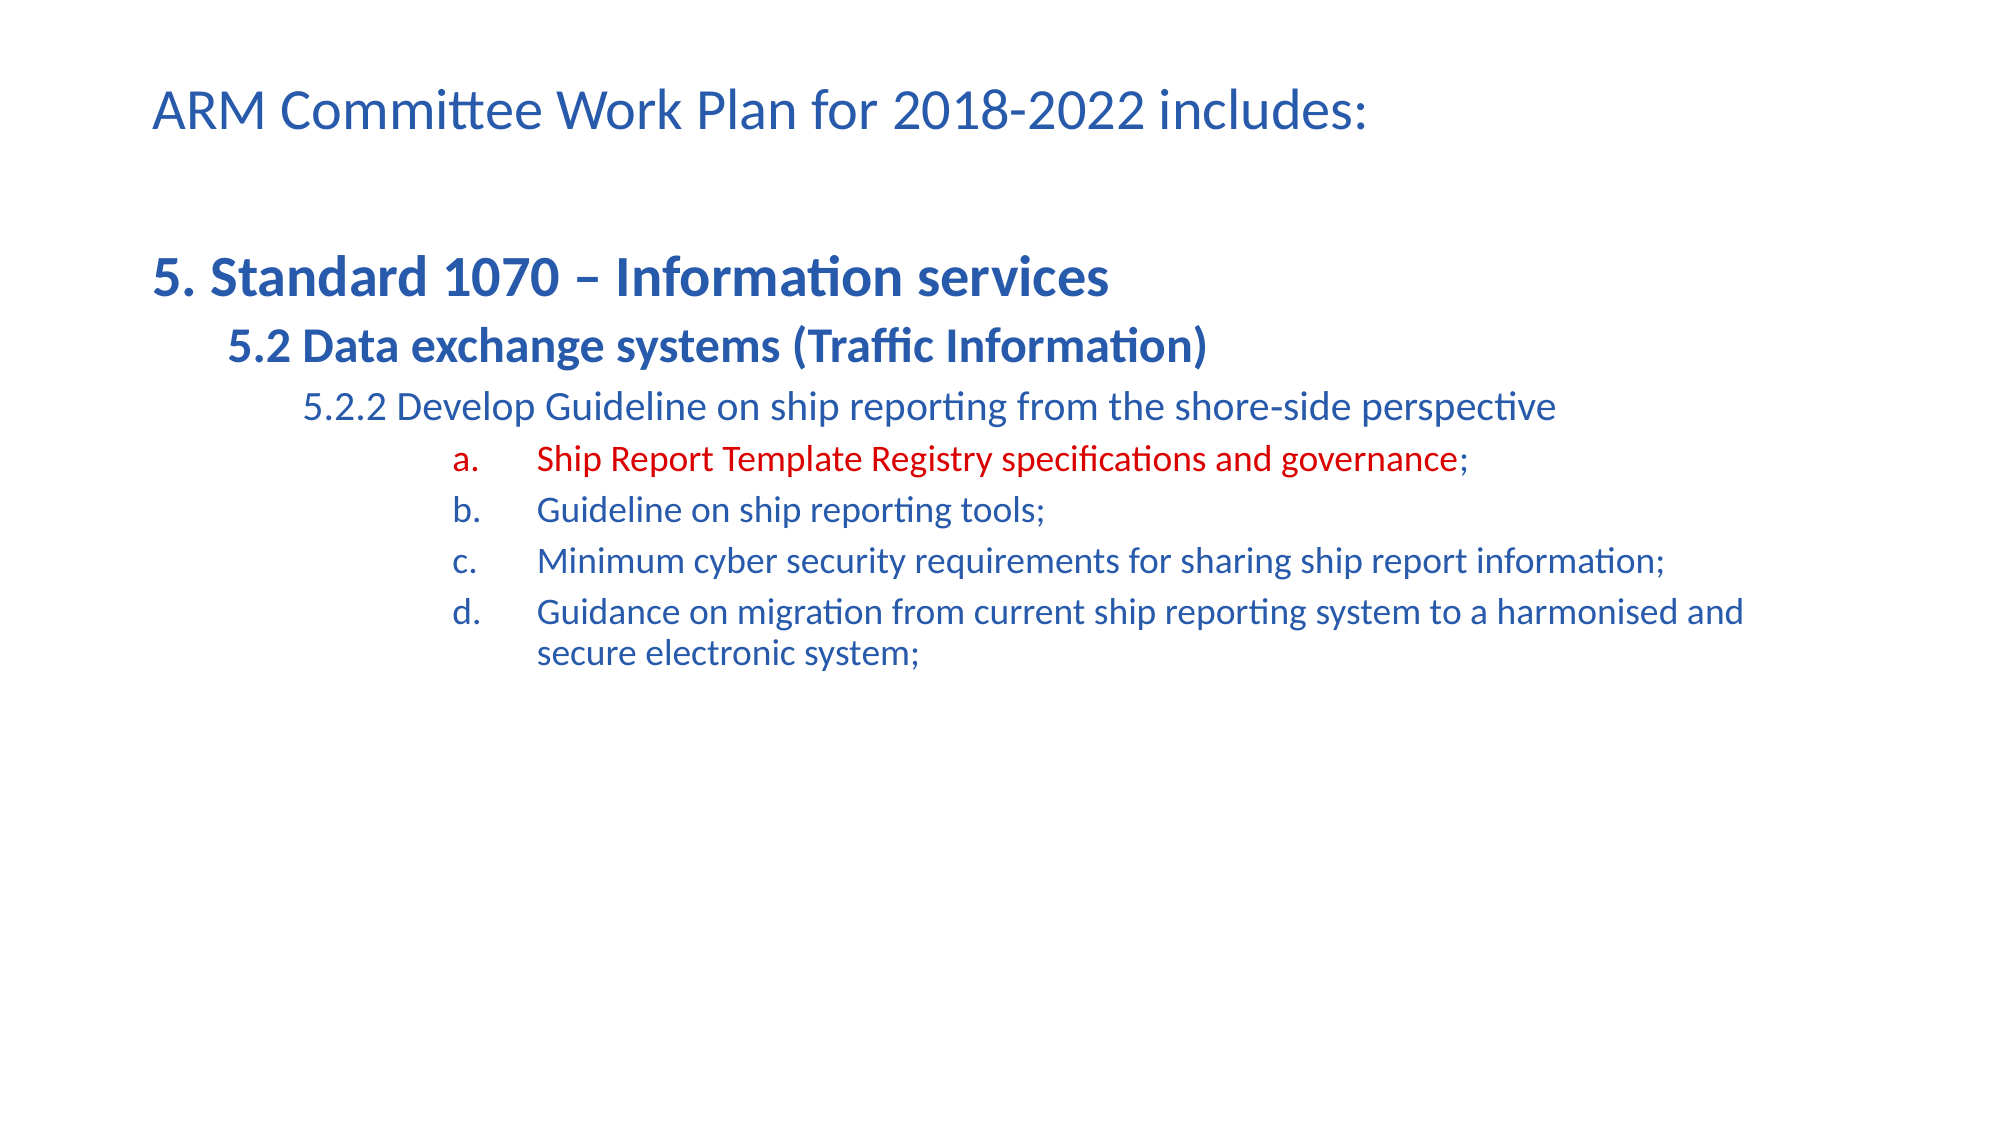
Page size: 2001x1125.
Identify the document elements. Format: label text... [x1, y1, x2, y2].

list ARM Committee Work Plan for 2018-2022 includes: 5. Standard 1070 – Information services 5.2 Data exchange systems (Traffic Information) 5.2.2 Develop Guideline on ship reporting from the shore‐side perspective Ship Report Template Registry specifications and governance; Guideline on ship reporting tools; Minimum cyber security requirements for sharing ship report information; Guidance on migration from current ship reporting system to a harmonised and secure electronic system; [137, 71, 1863, 1086]
